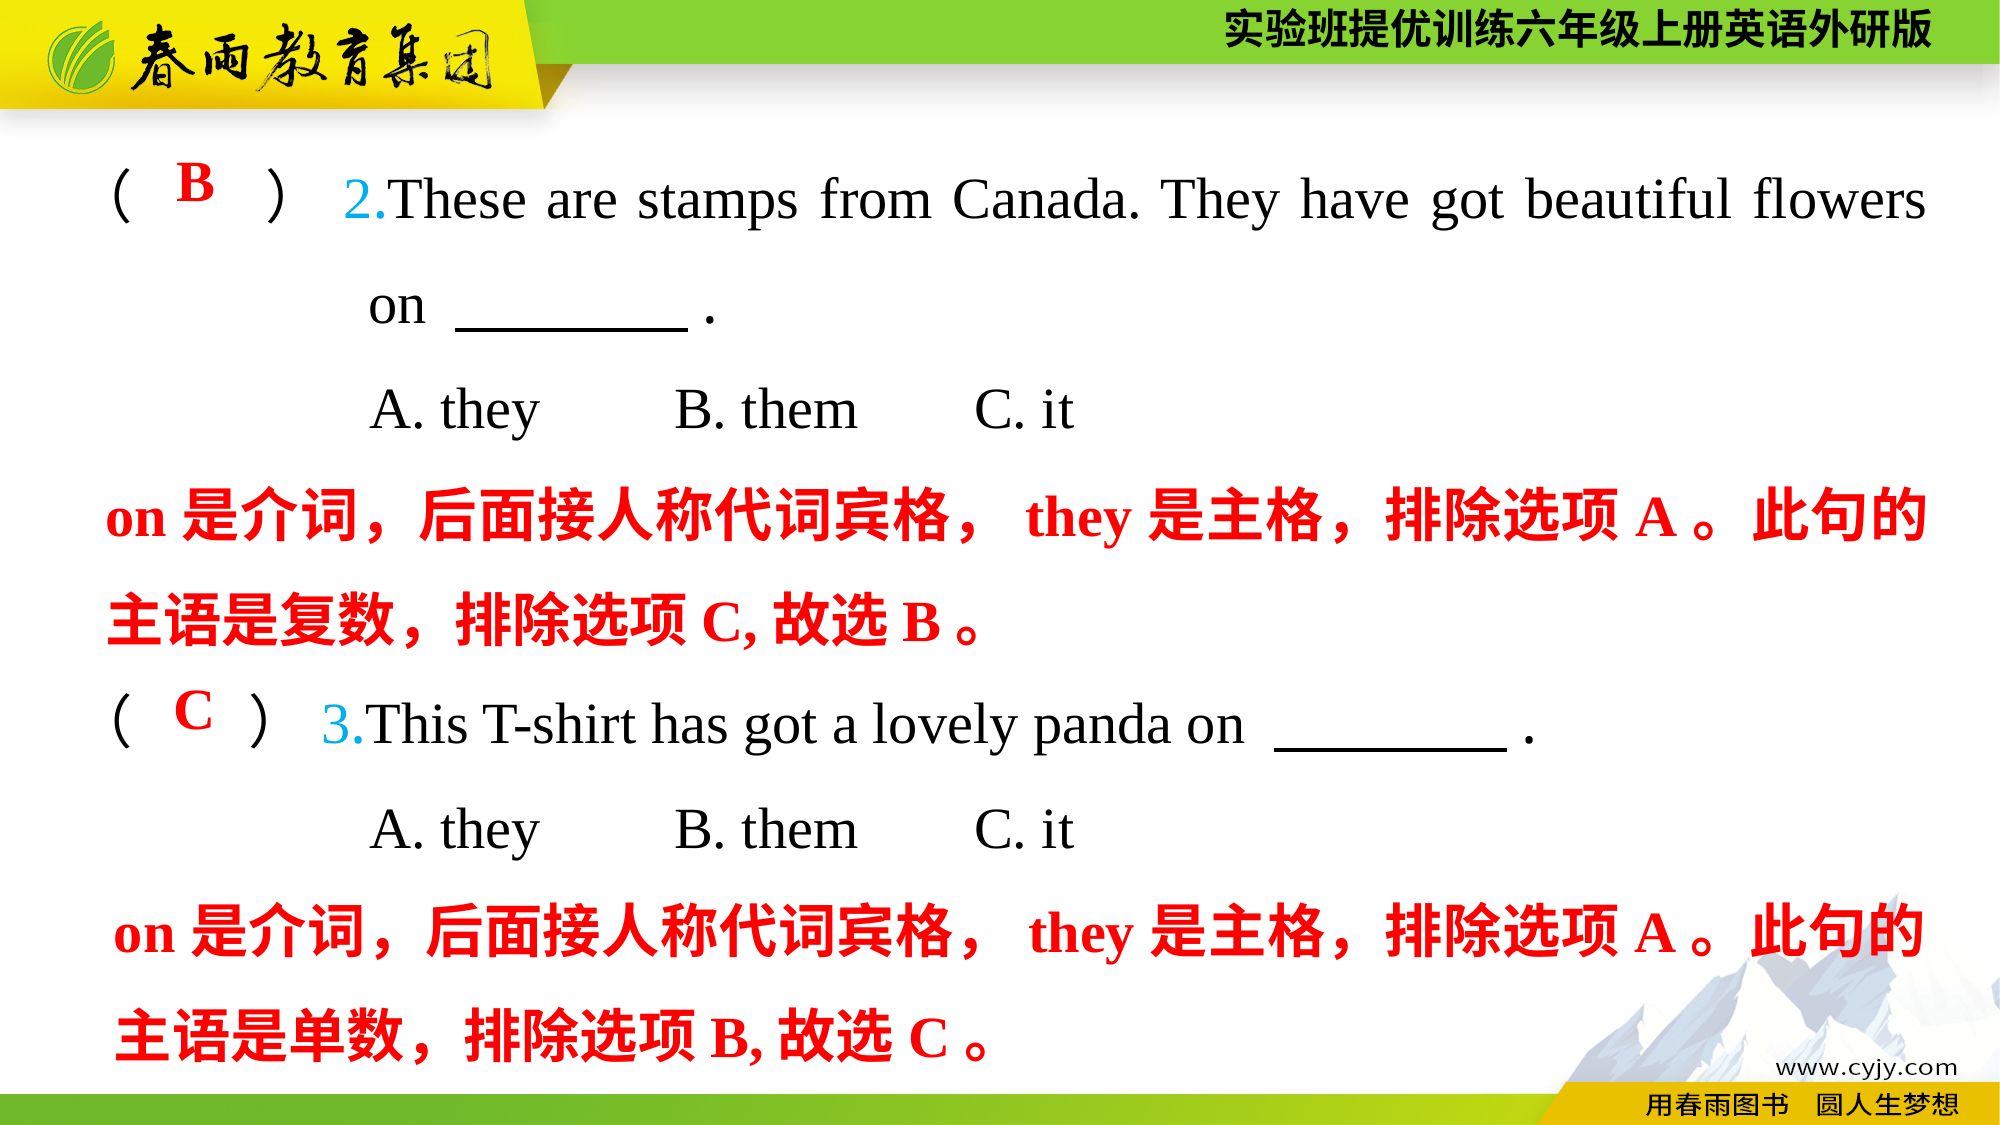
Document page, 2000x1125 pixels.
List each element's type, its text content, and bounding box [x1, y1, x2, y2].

text_box B [161, 136, 231, 221]
text_box on是介词，后面接人称代词宾格，they是主格，排除选项A。此句的主语是单数，排除选项B,故选C。 [99, 852, 1941, 1077]
picture [0, 0, 2000, 1125]
list （ ）2.These are stamps from Canada. They have got beautiful flowers on . A. they B. them C. it （ ）3.This T-shirt has got a lovely panda on . A. they B. them C. it [59, 117, 1944, 876]
text_box C [158, 664, 231, 749]
text_box on是介词，后面接人称代词宾格，they是主格，排除选项A。此句的主语是复数，排除选项C,故选B。 [90, 435, 1944, 661]
